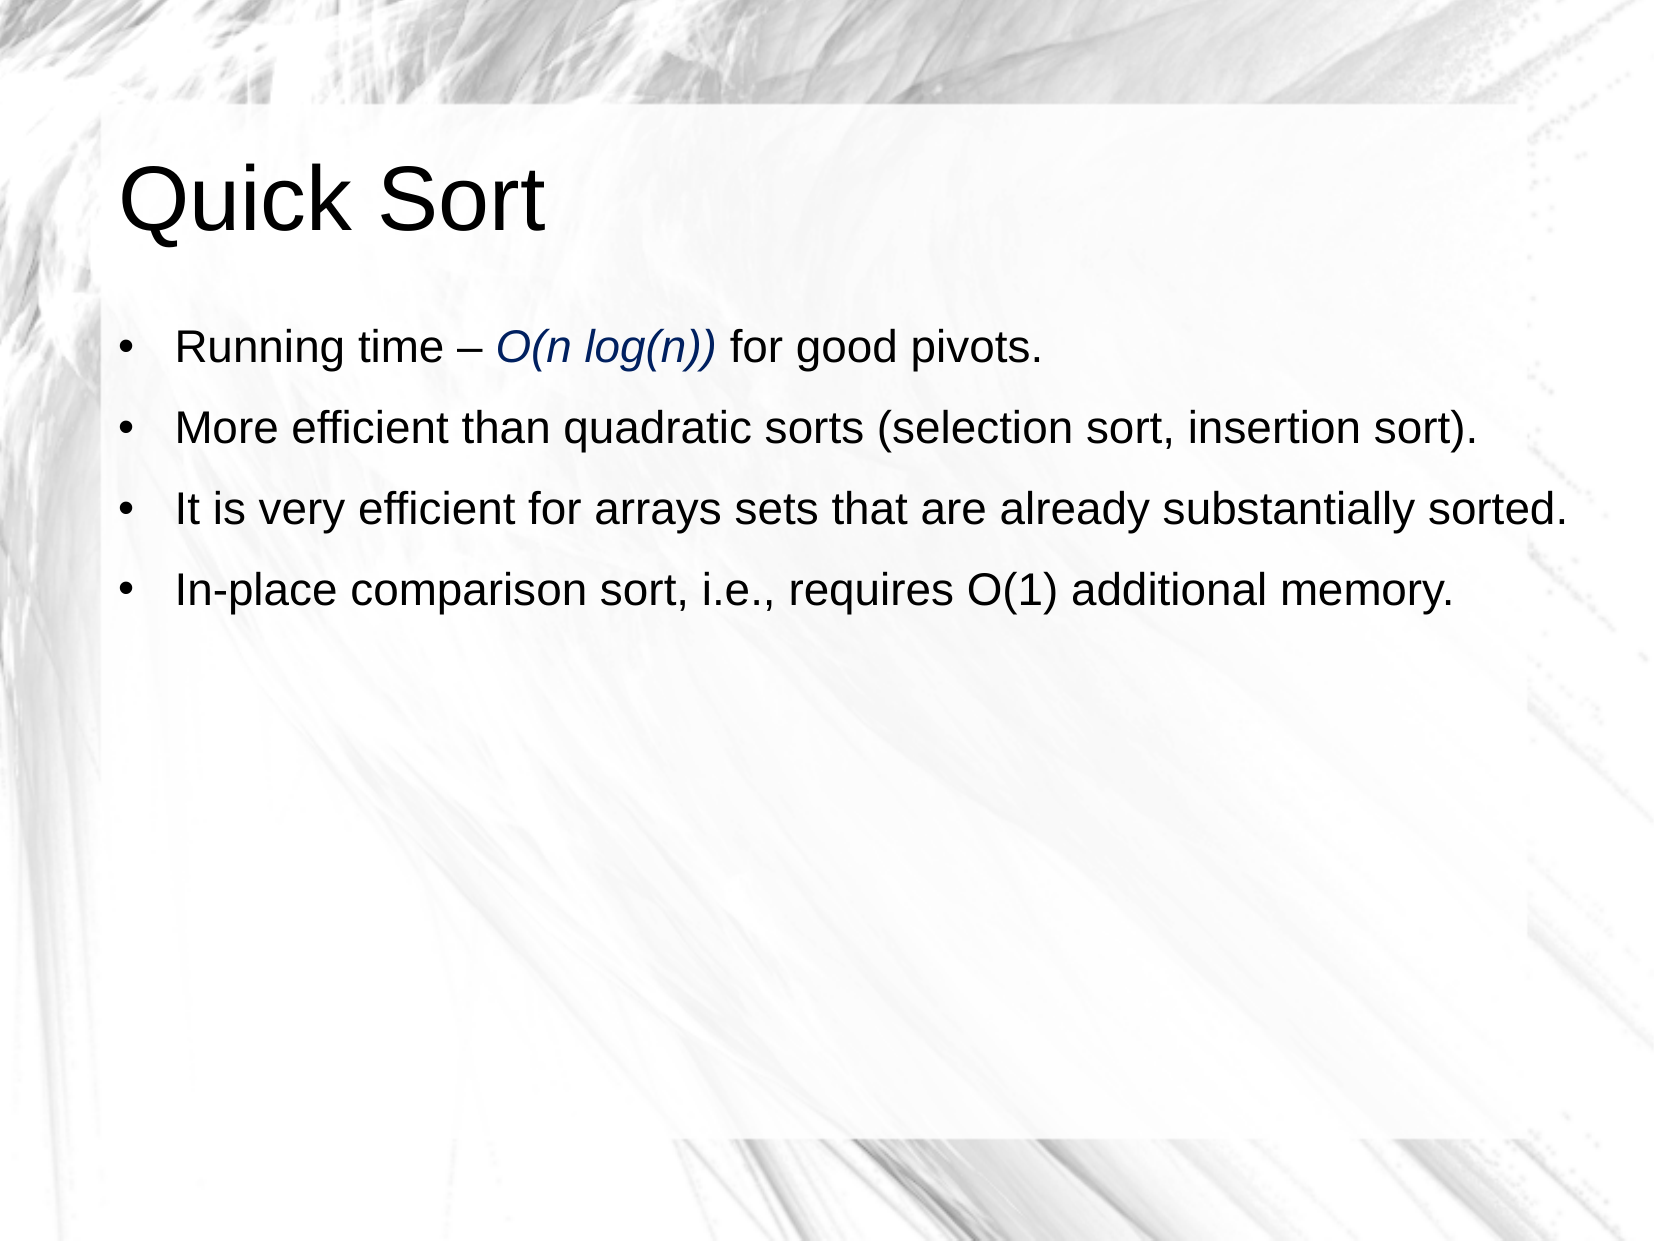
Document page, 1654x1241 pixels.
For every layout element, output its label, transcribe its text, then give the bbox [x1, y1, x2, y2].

picture [0, 0, 1654, 1241]
list Running time – O(n log(n)) for good pivots. More efficient than quadratic sorts (selection sort, insertion sort). It is very efficient for arrays sets that are already substantially sorted. In-place comparison sort, i.e., requires O(1) additional memory. [118, 319, 1571, 1109]
title Quick Sort [118, 112, 1506, 281]
